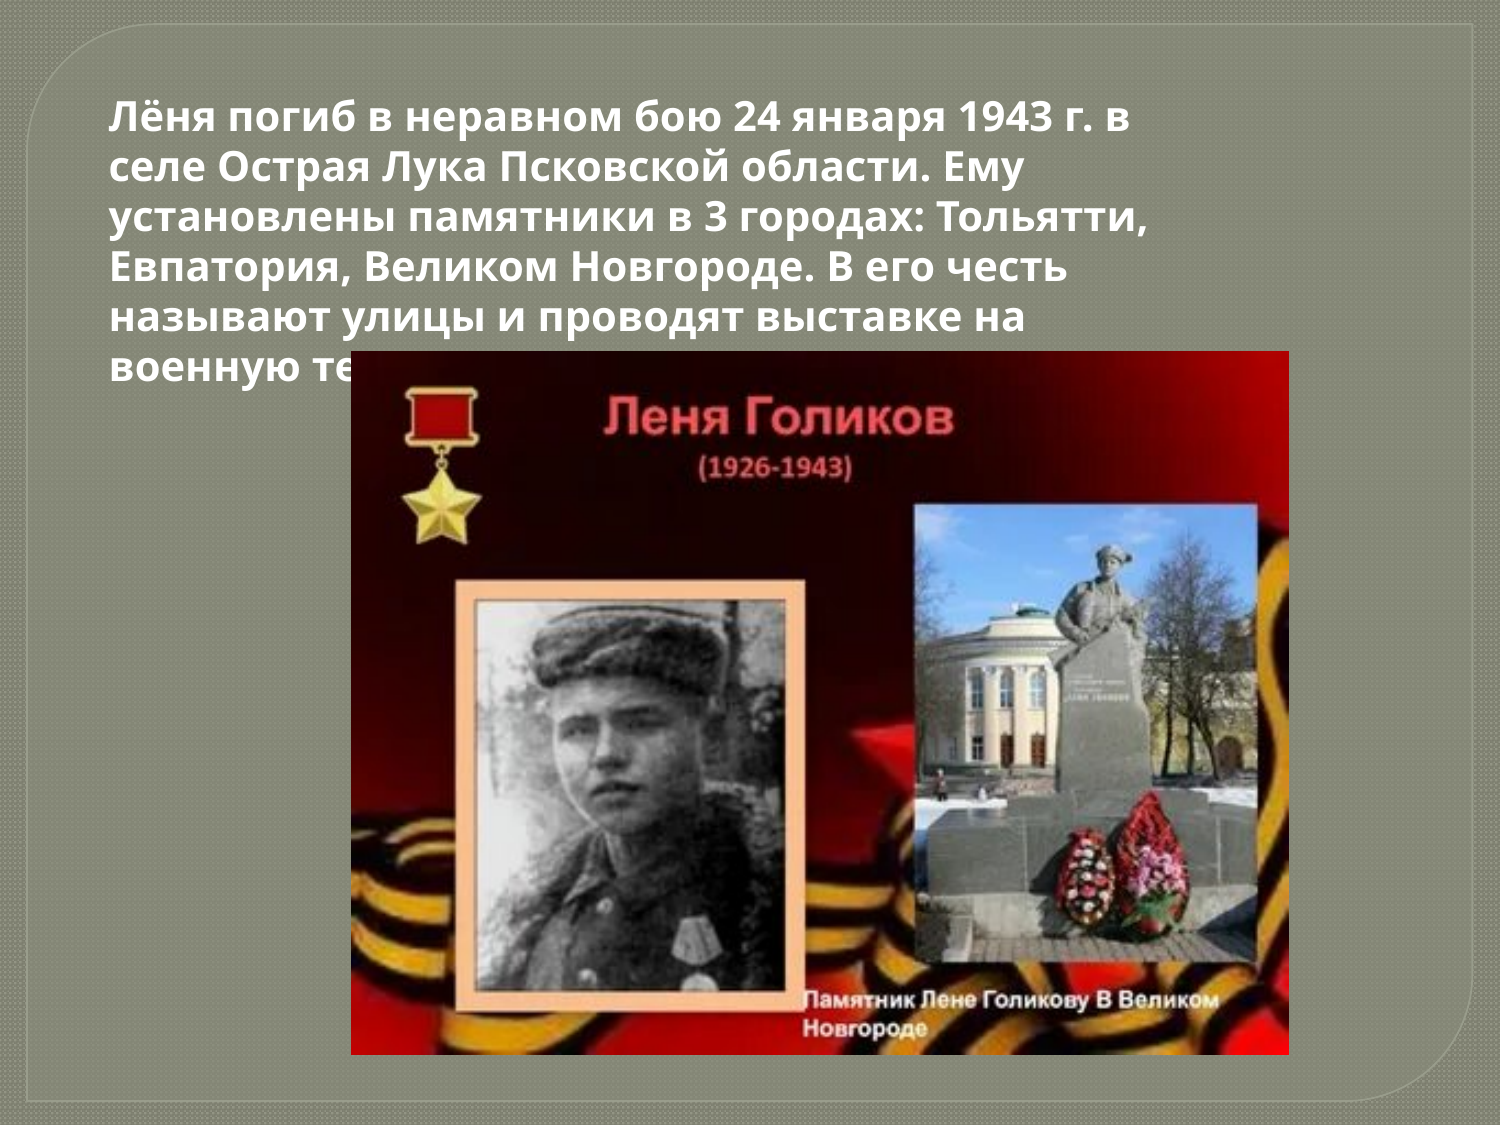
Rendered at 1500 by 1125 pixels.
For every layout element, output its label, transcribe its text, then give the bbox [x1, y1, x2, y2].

text_box Лёня погиб в неравном бою 24 января 1943 г. в селе Острая Лука Псковской области. Ему установлены памятники в 3 городах: Тольятти, Евпатория, Великом Новгороде. В его честь называют улицы и проводят выставке на военную тематику. [93, 81, 1196, 397]
picture [351, 351, 1290, 1055]
